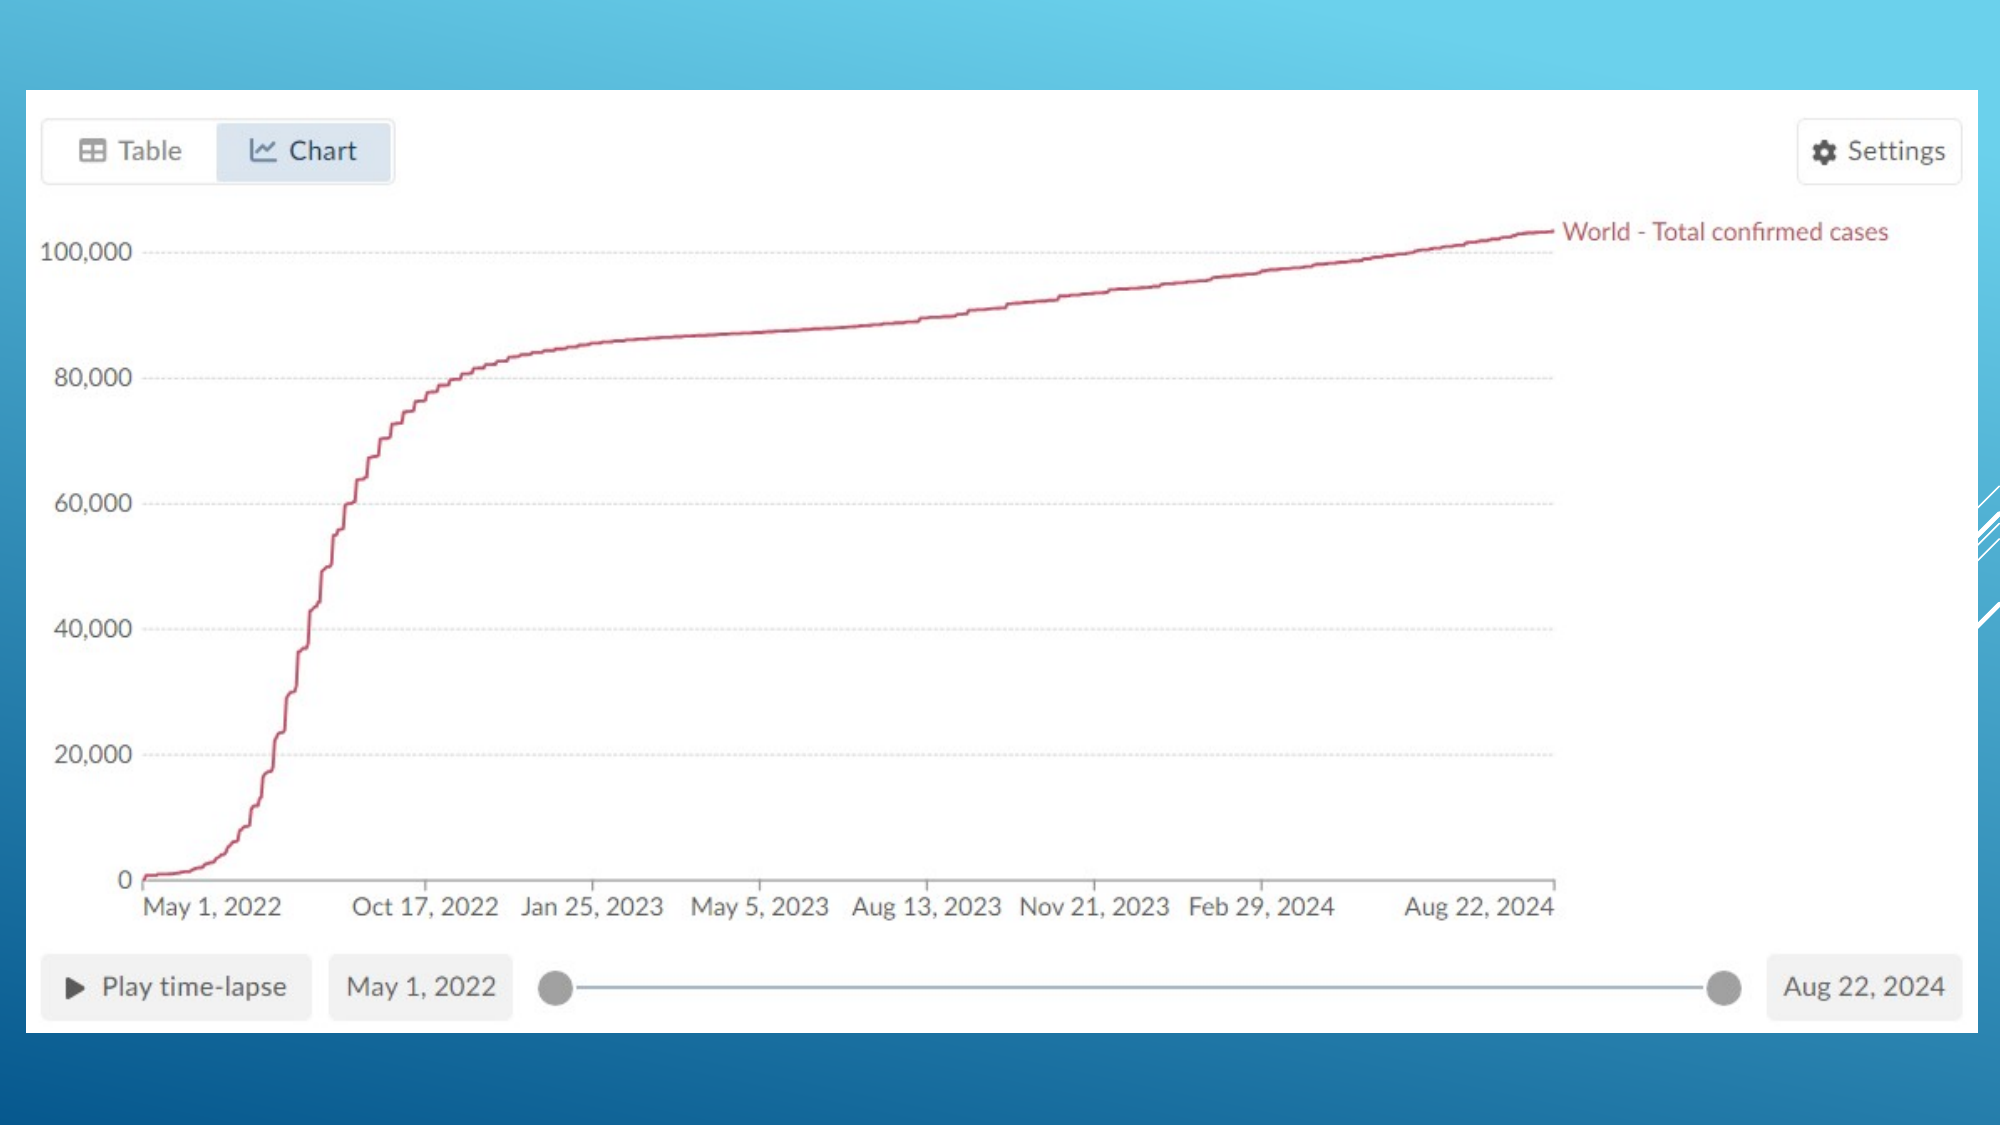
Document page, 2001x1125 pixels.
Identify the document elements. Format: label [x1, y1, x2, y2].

picture [26, 90, 1979, 1033]
